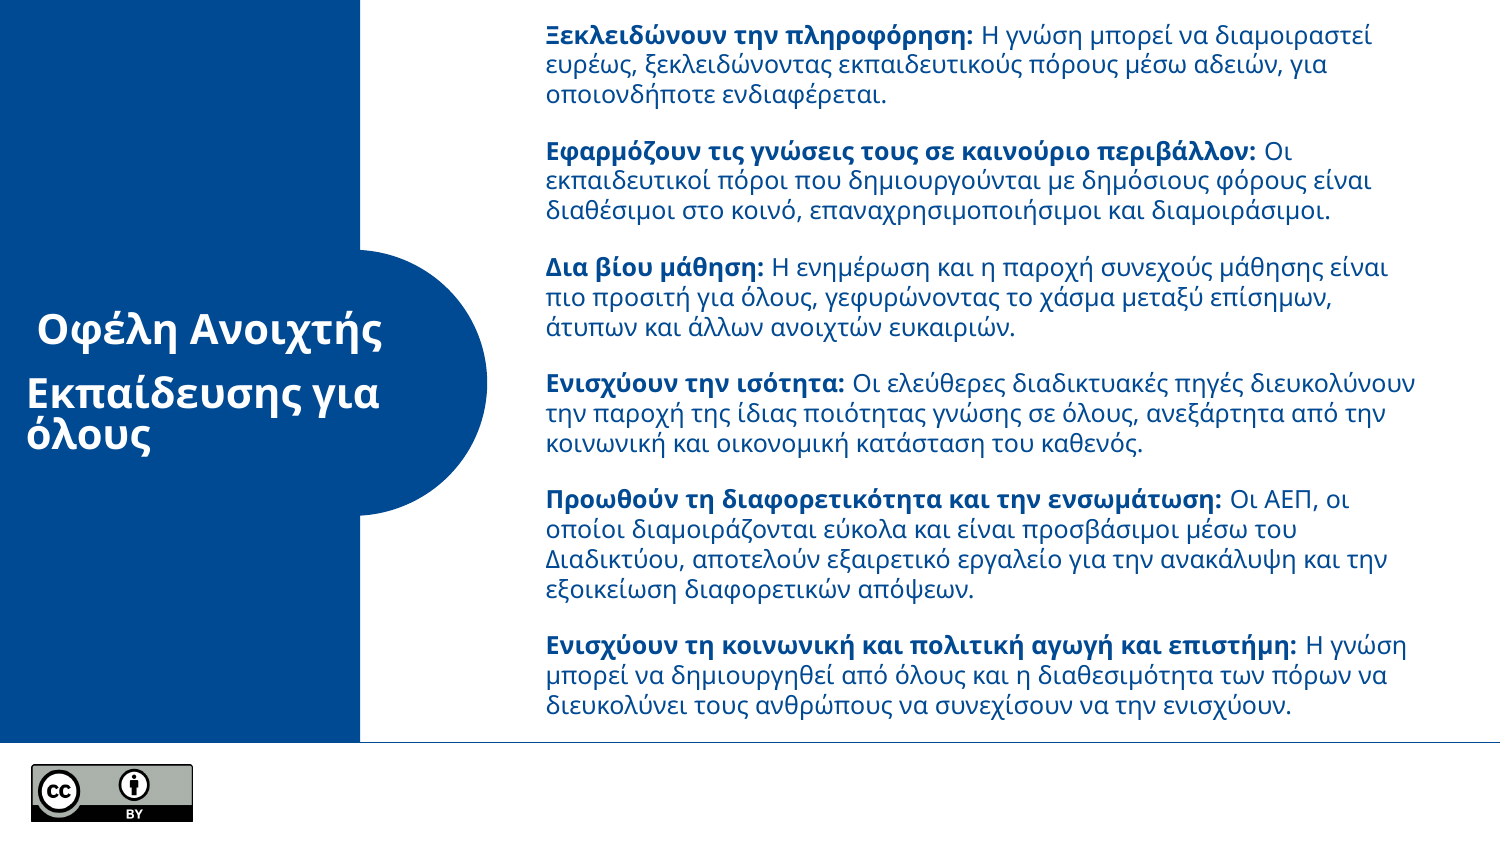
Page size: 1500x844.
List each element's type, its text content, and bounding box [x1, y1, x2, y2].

text_box Οφέλη Ανοιχτής Εκπαίδευσης για όλους [10, 274, 488, 473]
text_box [275, 249, 431, 274]
text_box [253, 473, 452, 516]
text_box [0, 750, 1500, 844]
text_box Ξεκλειδώνουν την πληροφόρηση: Η γνώση μπορεί να διαμοιραστεί ευρέως, ξεκλειδώνοντας εκπαιδευτικούς πόρους μέσω αδειών, για οποιονδήποτε ενδιαφέρεται. Εφαρμόζουν τις γνώσεις τους σε καινούριο περιβάλλον: Οι εκπαιδευτικοί πόροι που δημιουργούνται με δημόσιους φόρους είναι διαθέσιμοι στο κοινό, επαναχρησιμοποιήσιμοι και διαμοιράσιμοι. Δια βίου μάθηση: Η ενημέρωση και η παροχή συνεχούς μάθησης είναι πιο προσιτή για όλους, γεφυρώνοντας το χάσμα μεταξύ επίσημων, άτυπων και άλλων ανοιχτών ευκαιριών. Ενισχύουν την ισότητα: Οι ελεύθερες διαδικτυακές πηγές διευκολύνουν την παροχή της ίδιας ποιότητας γνώσης σε όλους, ανεξάρτητα από την κοινωνική και οικονομική κατάσταση του καθενός. Προωθούν τη διαφορετικότητα και την ενσωμάτωση: Οι ΑΕΠ, οι οποίοι διαμοιράζονται εύκολα και είναι προσβάσιμοι μέσω του Διαδικτύου, αποτελούν εξαιρετικό εργαλείο για την ανακάλυψη και την εξοικείωση διαφορετικών απόψεων. Ενισχύουν τη κοινωνική και πολιτική αγωγή και επιστήμη: Η γνώση μπορεί να δημιουργηθεί από όλους και η διαθεσιμότητα των πόρων να διευκολύνει τους ανθρώπους να συνεχίσουν να την ενισχύουν. [530, 4, 1442, 735]
text_box [0, 0, 361, 742]
picture [31, 764, 193, 822]
